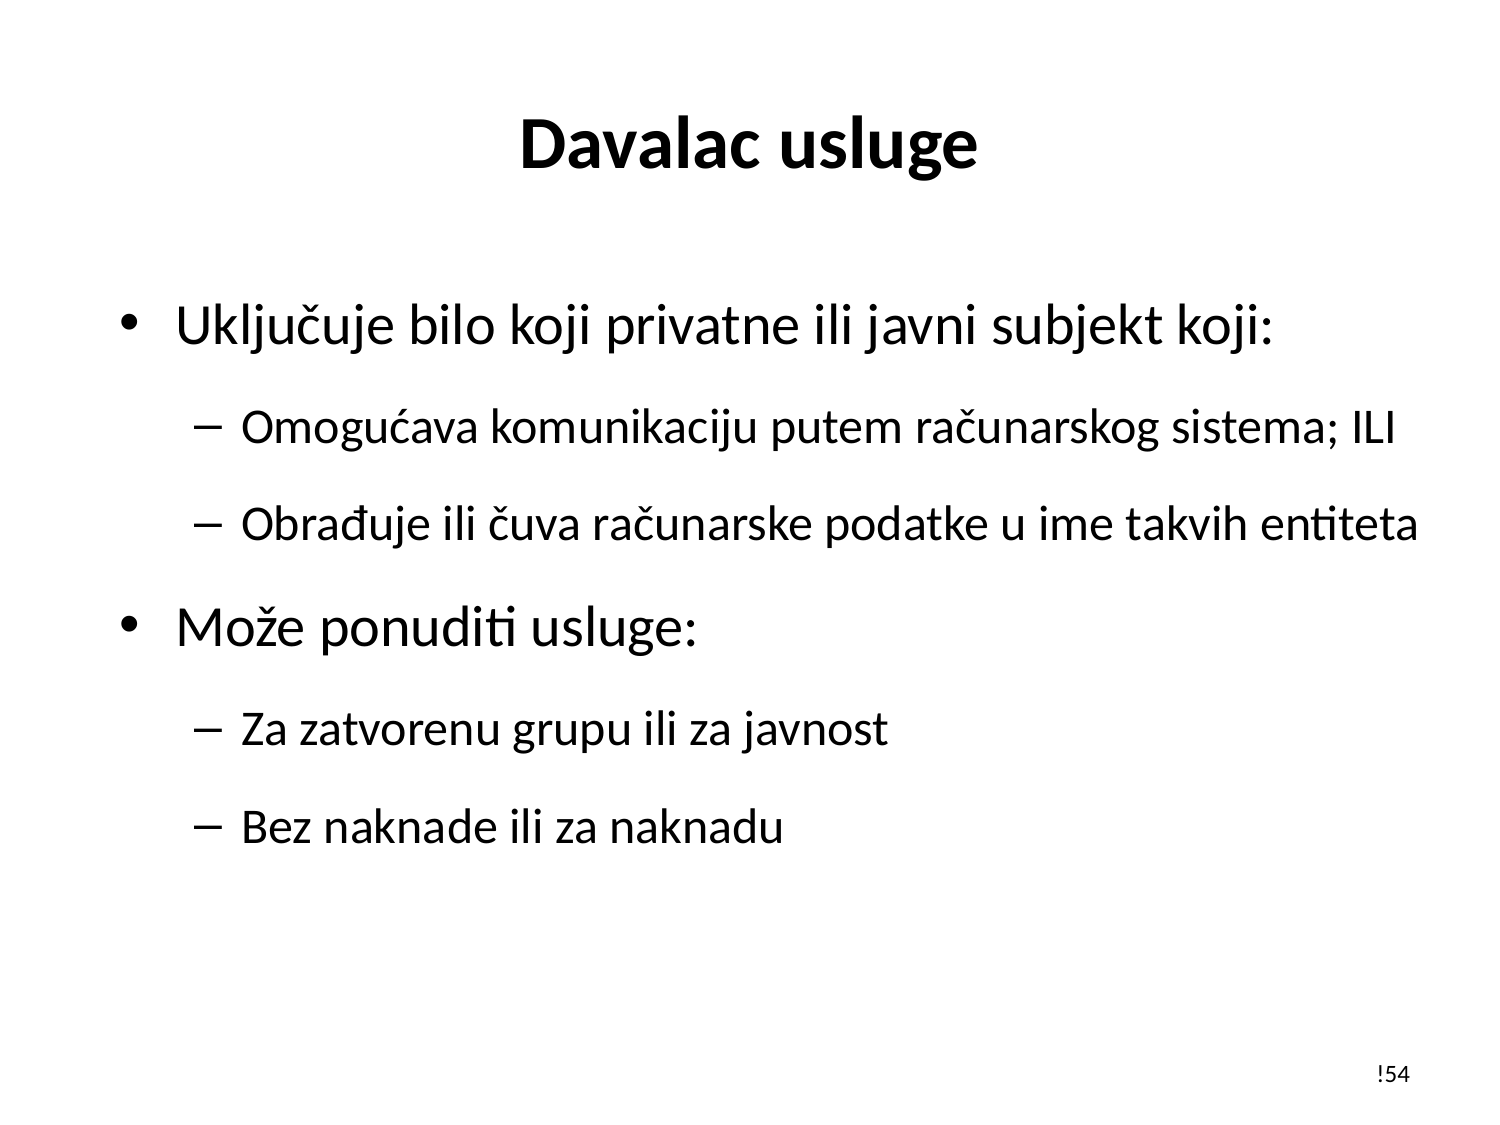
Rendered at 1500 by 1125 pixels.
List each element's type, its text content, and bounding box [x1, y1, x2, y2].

list Uključuje bilo koji privatne ili javni subjekt koji: Omogućava komunikaciju putem računarskog sistema; ILI Obrađuje ili čuva računarske podatke u ime takvih entiteta Može ponuditi usluge: Za zatvorenu grupu ili za javnost Bez naknade ili za naknadu [103, 278, 1455, 1022]
title Davalac usluge [74, 44, 1426, 233]
slide_number !54 [1074, 1042, 1425, 1103]
